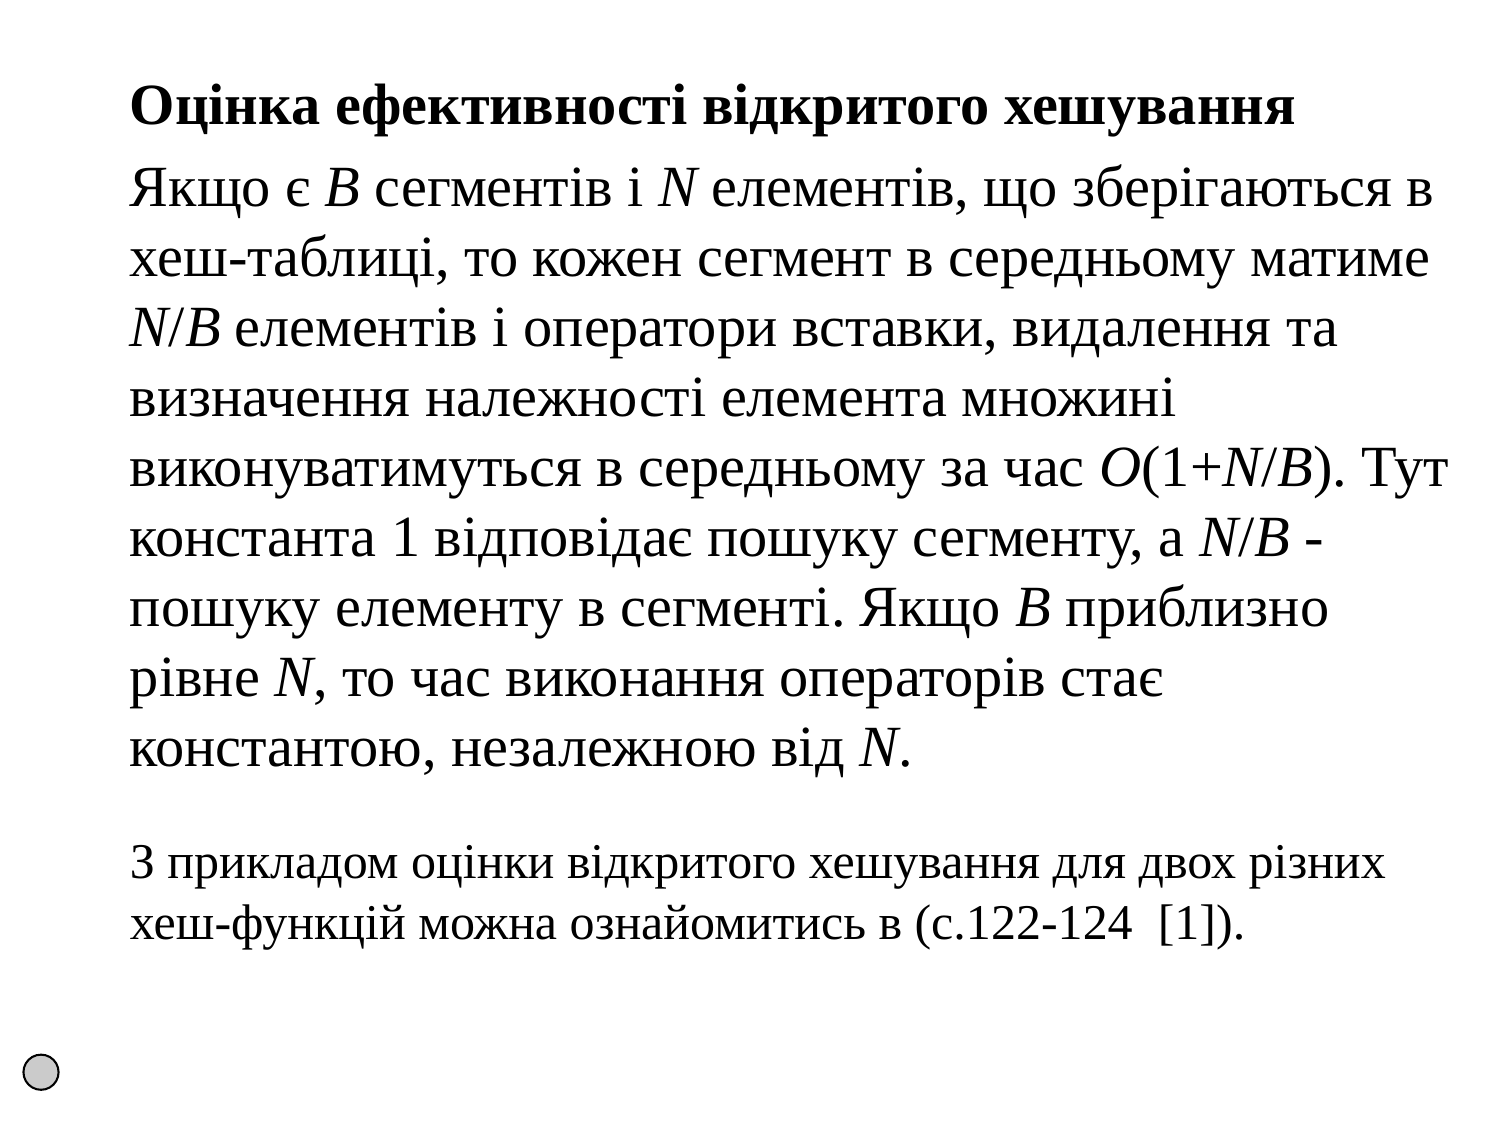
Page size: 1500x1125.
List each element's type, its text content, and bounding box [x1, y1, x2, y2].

list Оцінка ефективності відкритого хешування Якщо є В сегментів і N елементів, що зберігаються в хеш-таблиці, то кожен сегмент в середньому матиме N/B елементів і оператори вставки, видалення та визначення належності елемента множині виконуватимуться в середньому за час O(1+N/B). Тут константа 1 відповідає пошуку сегменту, а N/B - пошуку елементу в сегменті. Якщо В приблизно рівне N, то час виконання операторів стає константою, незалежною від N. З прикладом оцінки відкритого хешування для двох різних хеш-функцій можна ознайомитись в (с.122-124 [1]). [0, 58, 1500, 1125]
text_box [23, 1054, 59, 1090]
